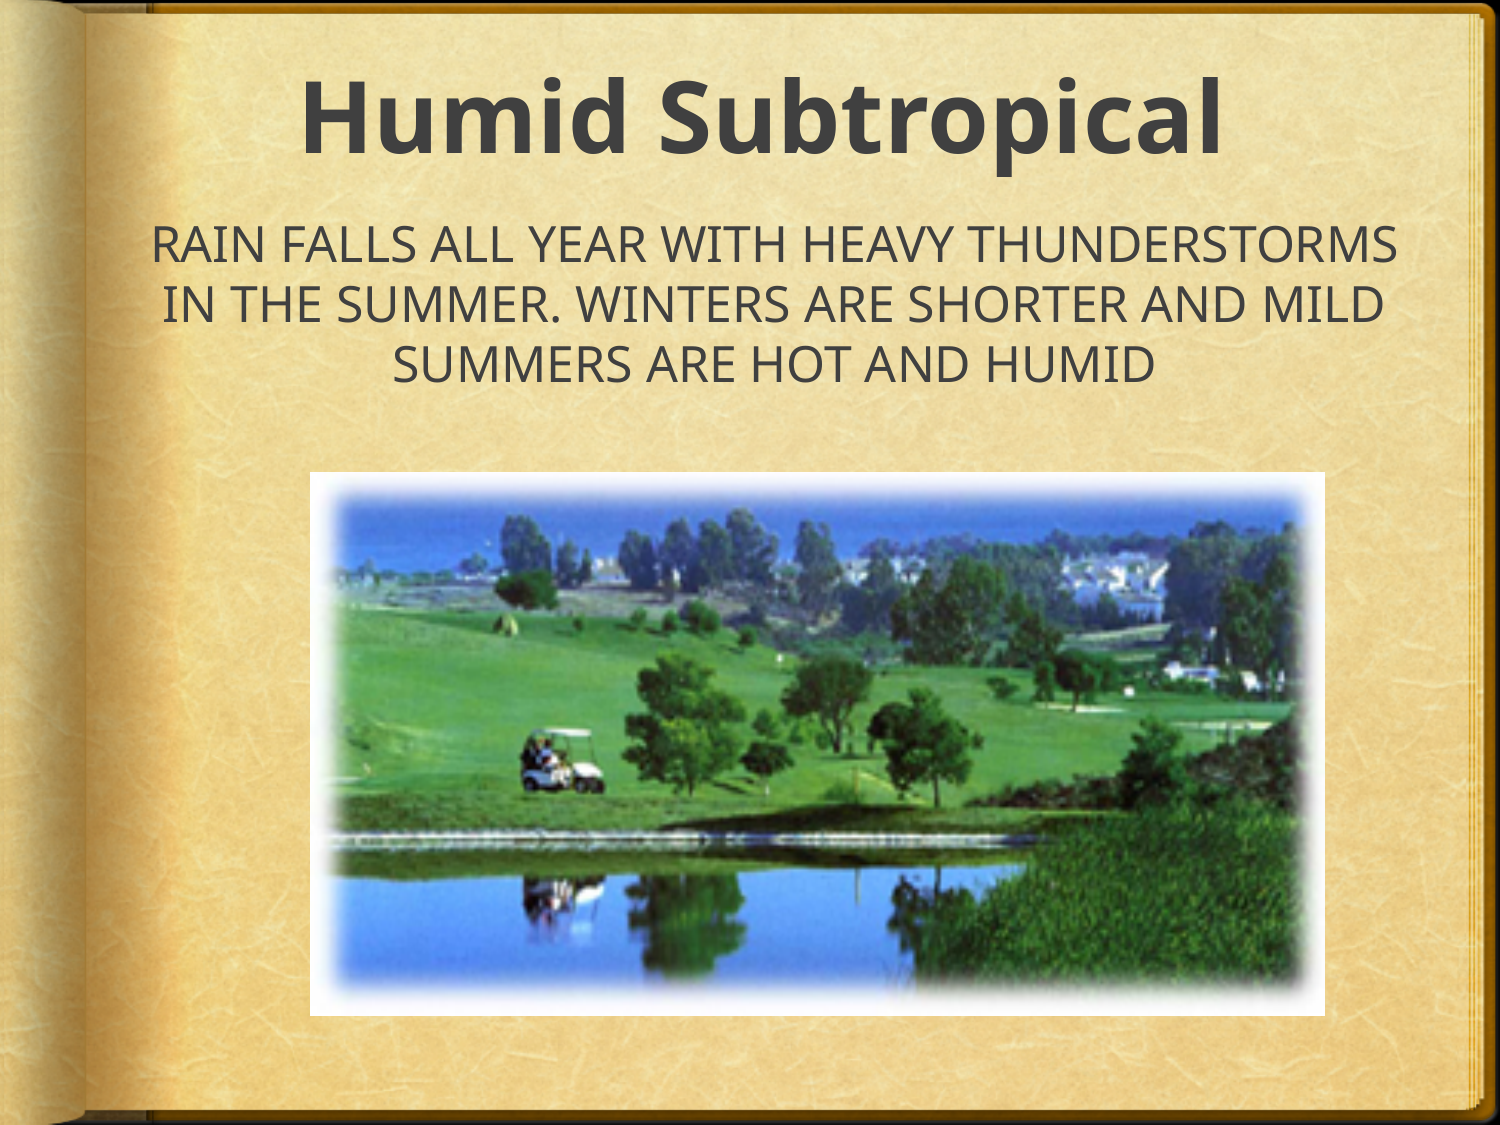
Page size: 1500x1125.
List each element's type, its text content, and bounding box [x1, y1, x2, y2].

list RAIN FALLS ALL YEAR WITH HEAVY THUNDERSTORMS IN THE SUMMER. WINTERS ARE SHORTER AND MILD SUMMERS ARE HOT AND HUMID [109, 204, 1440, 436]
picture [0, 0, 1500, 1125]
title Humid Subtropical [178, 34, 1372, 204]
